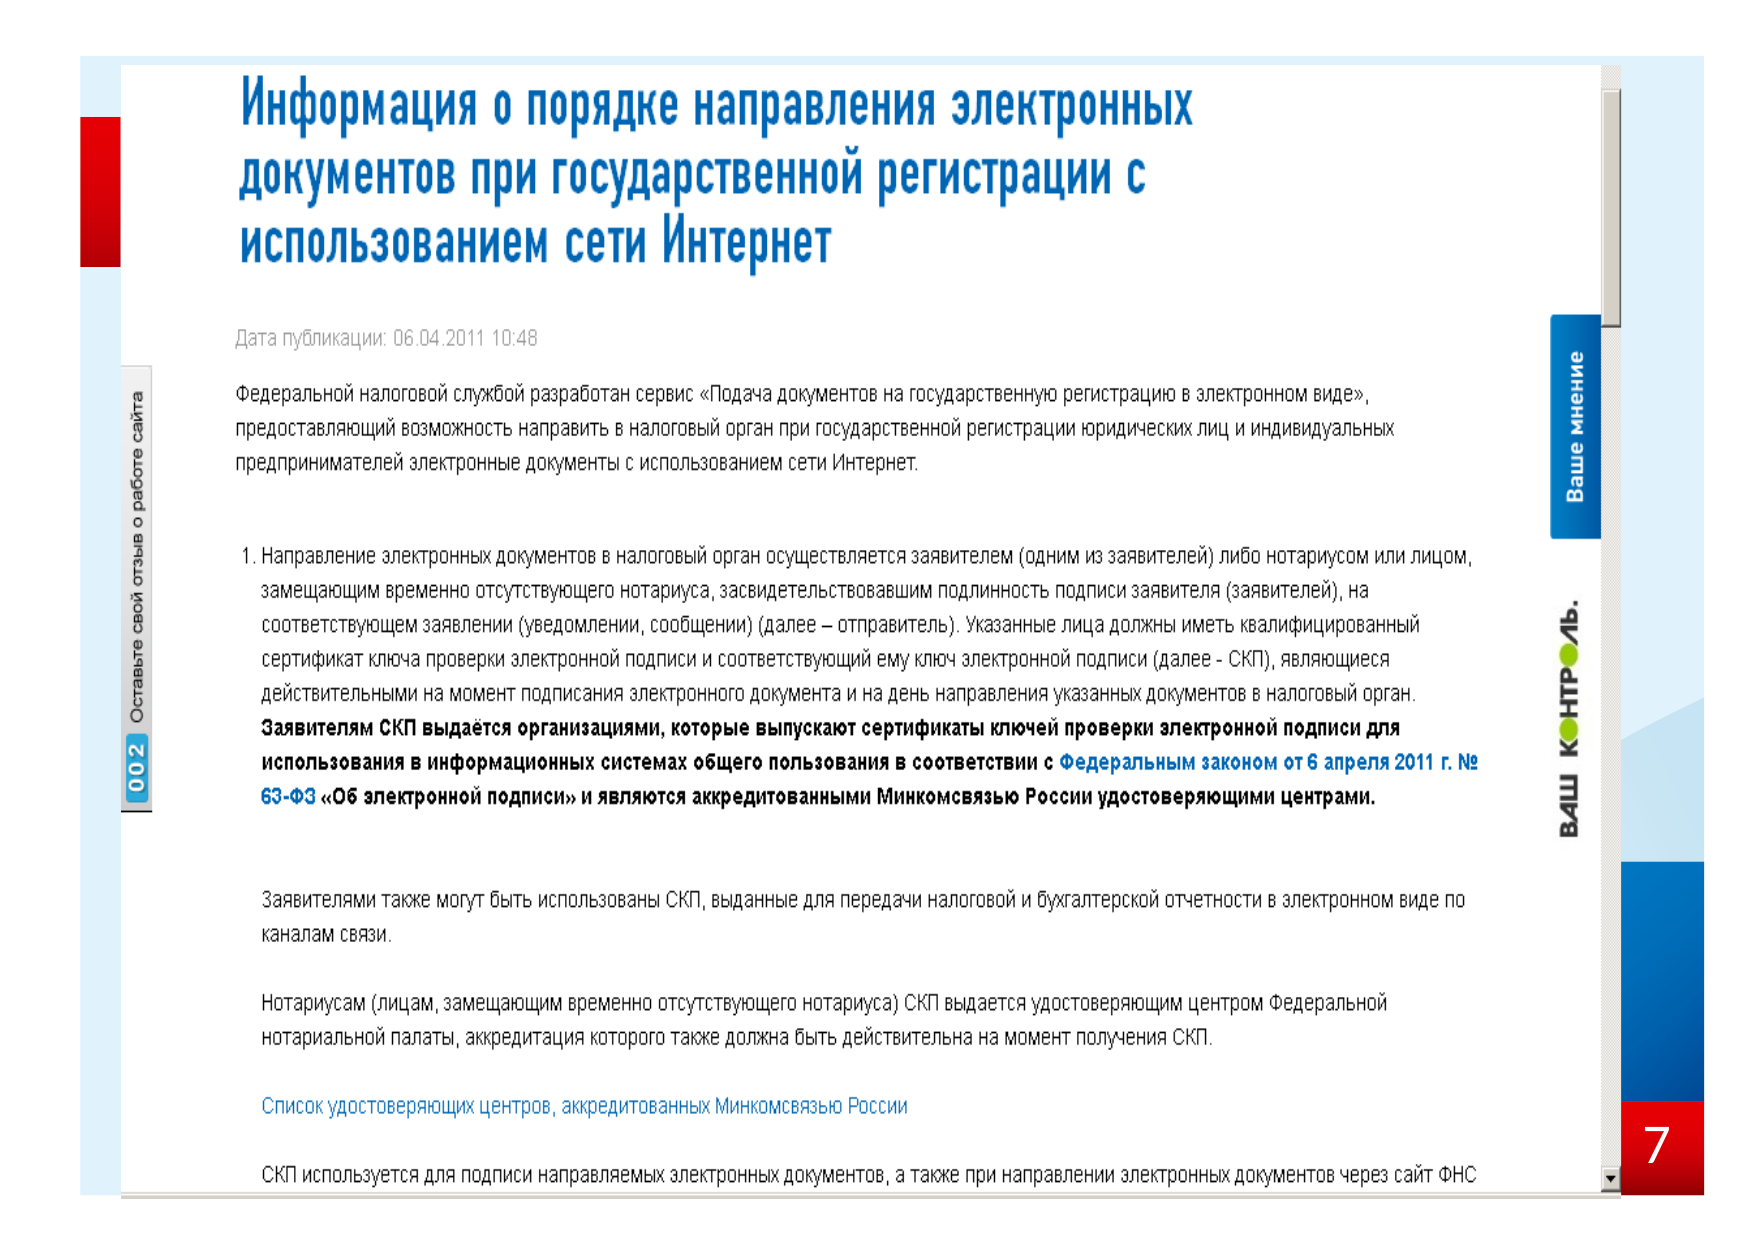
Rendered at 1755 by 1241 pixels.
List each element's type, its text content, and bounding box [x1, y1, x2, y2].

slide_number 7 [1596, 1092, 1717, 1208]
picture [0, 0, 1754, 1240]
